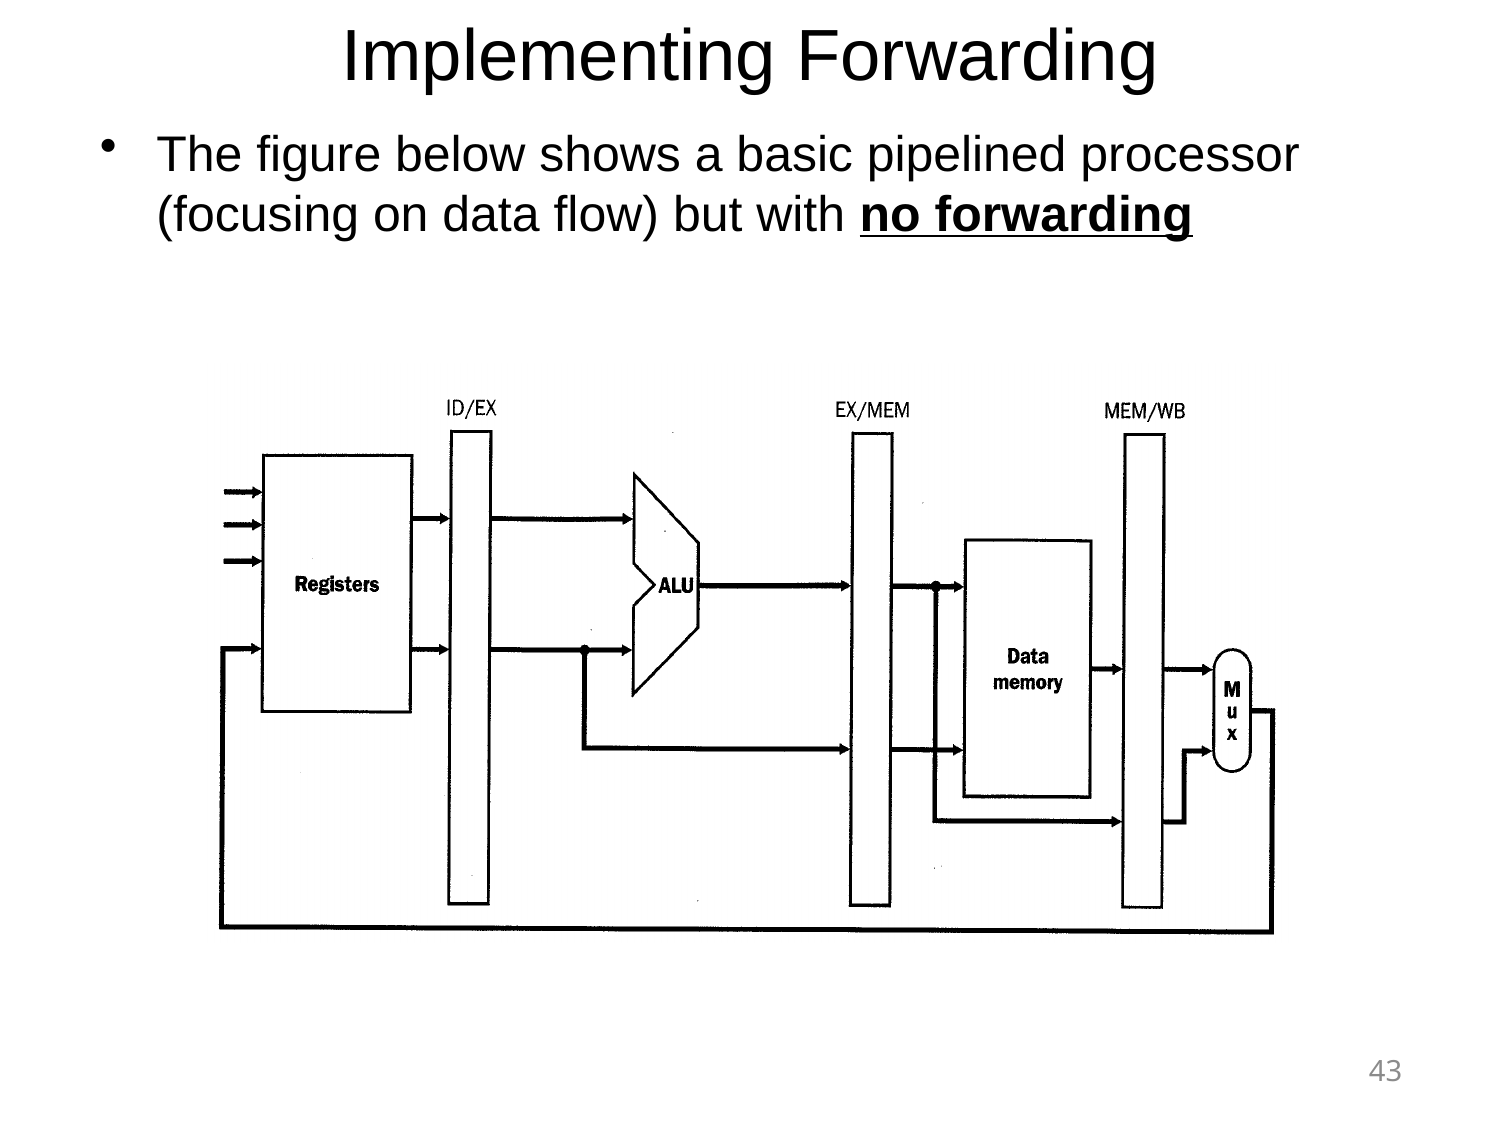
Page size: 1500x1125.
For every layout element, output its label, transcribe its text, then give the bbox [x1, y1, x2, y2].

title Implementing Forwarding [112, 0, 1388, 103]
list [206, 363, 1294, 943]
text_box The figure below shows a basic pipelined processor (focusing on data flow) but with no forwarding [85, 114, 1436, 857]
slide_number 43 [1074, 1042, 1425, 1103]
